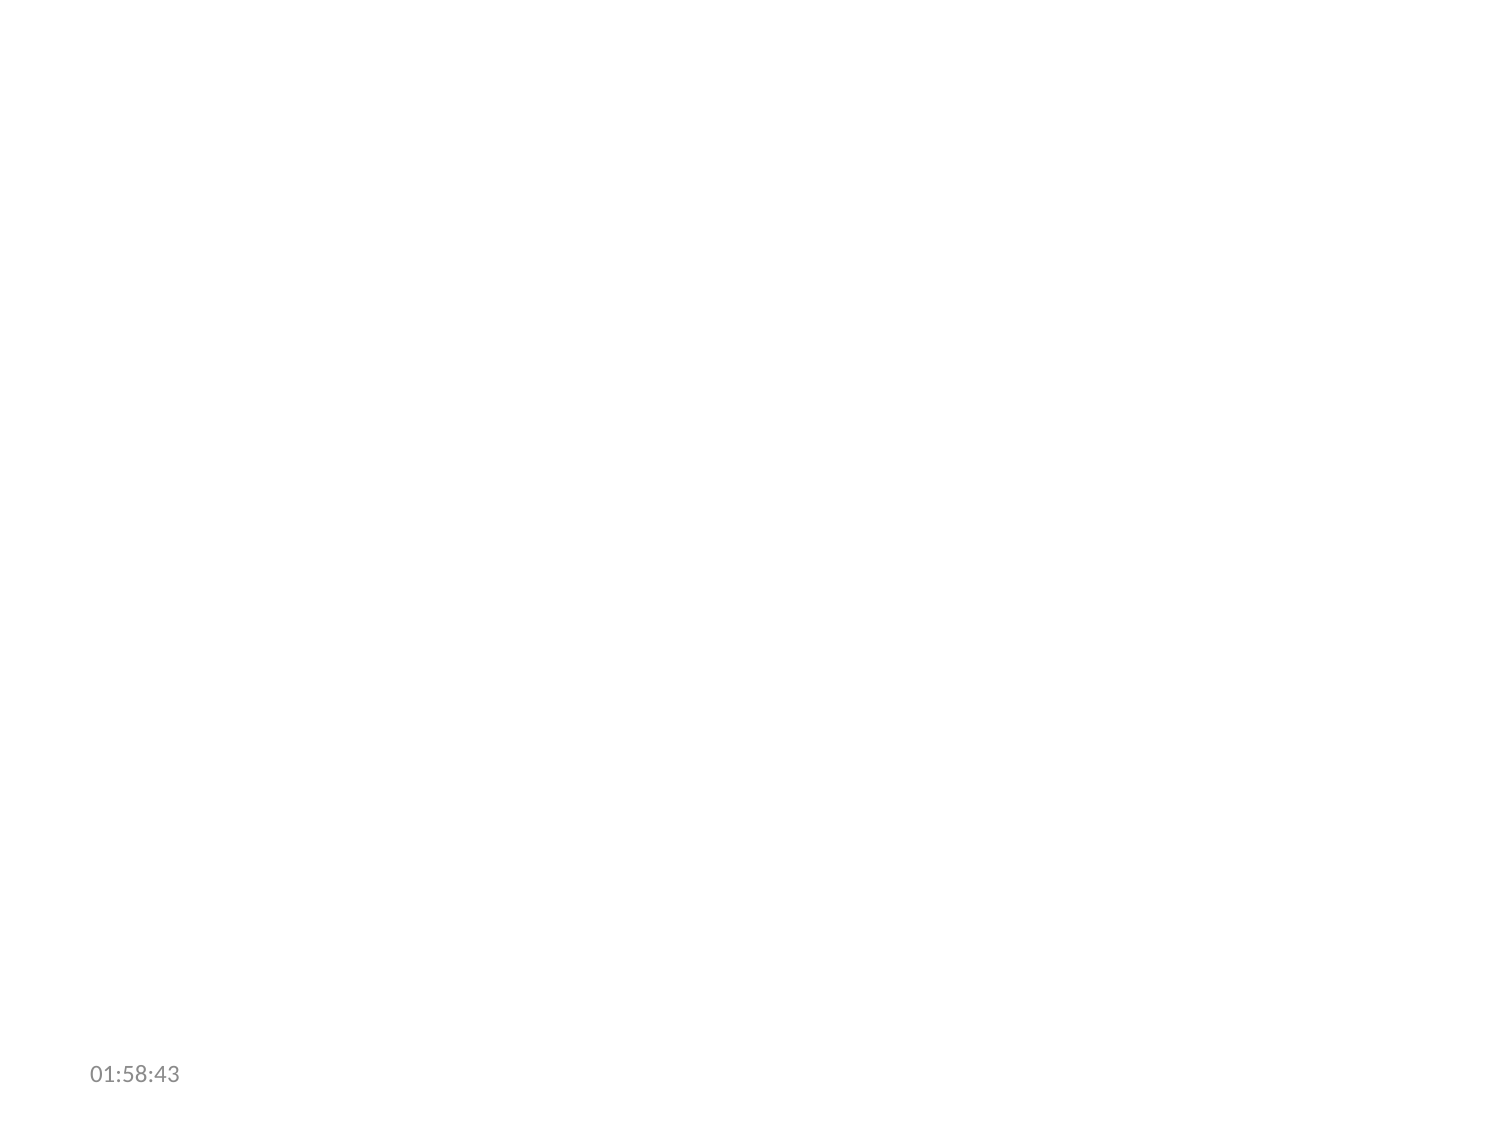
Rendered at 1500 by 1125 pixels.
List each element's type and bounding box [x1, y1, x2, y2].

slide_number [75, 1042, 425, 1103]
